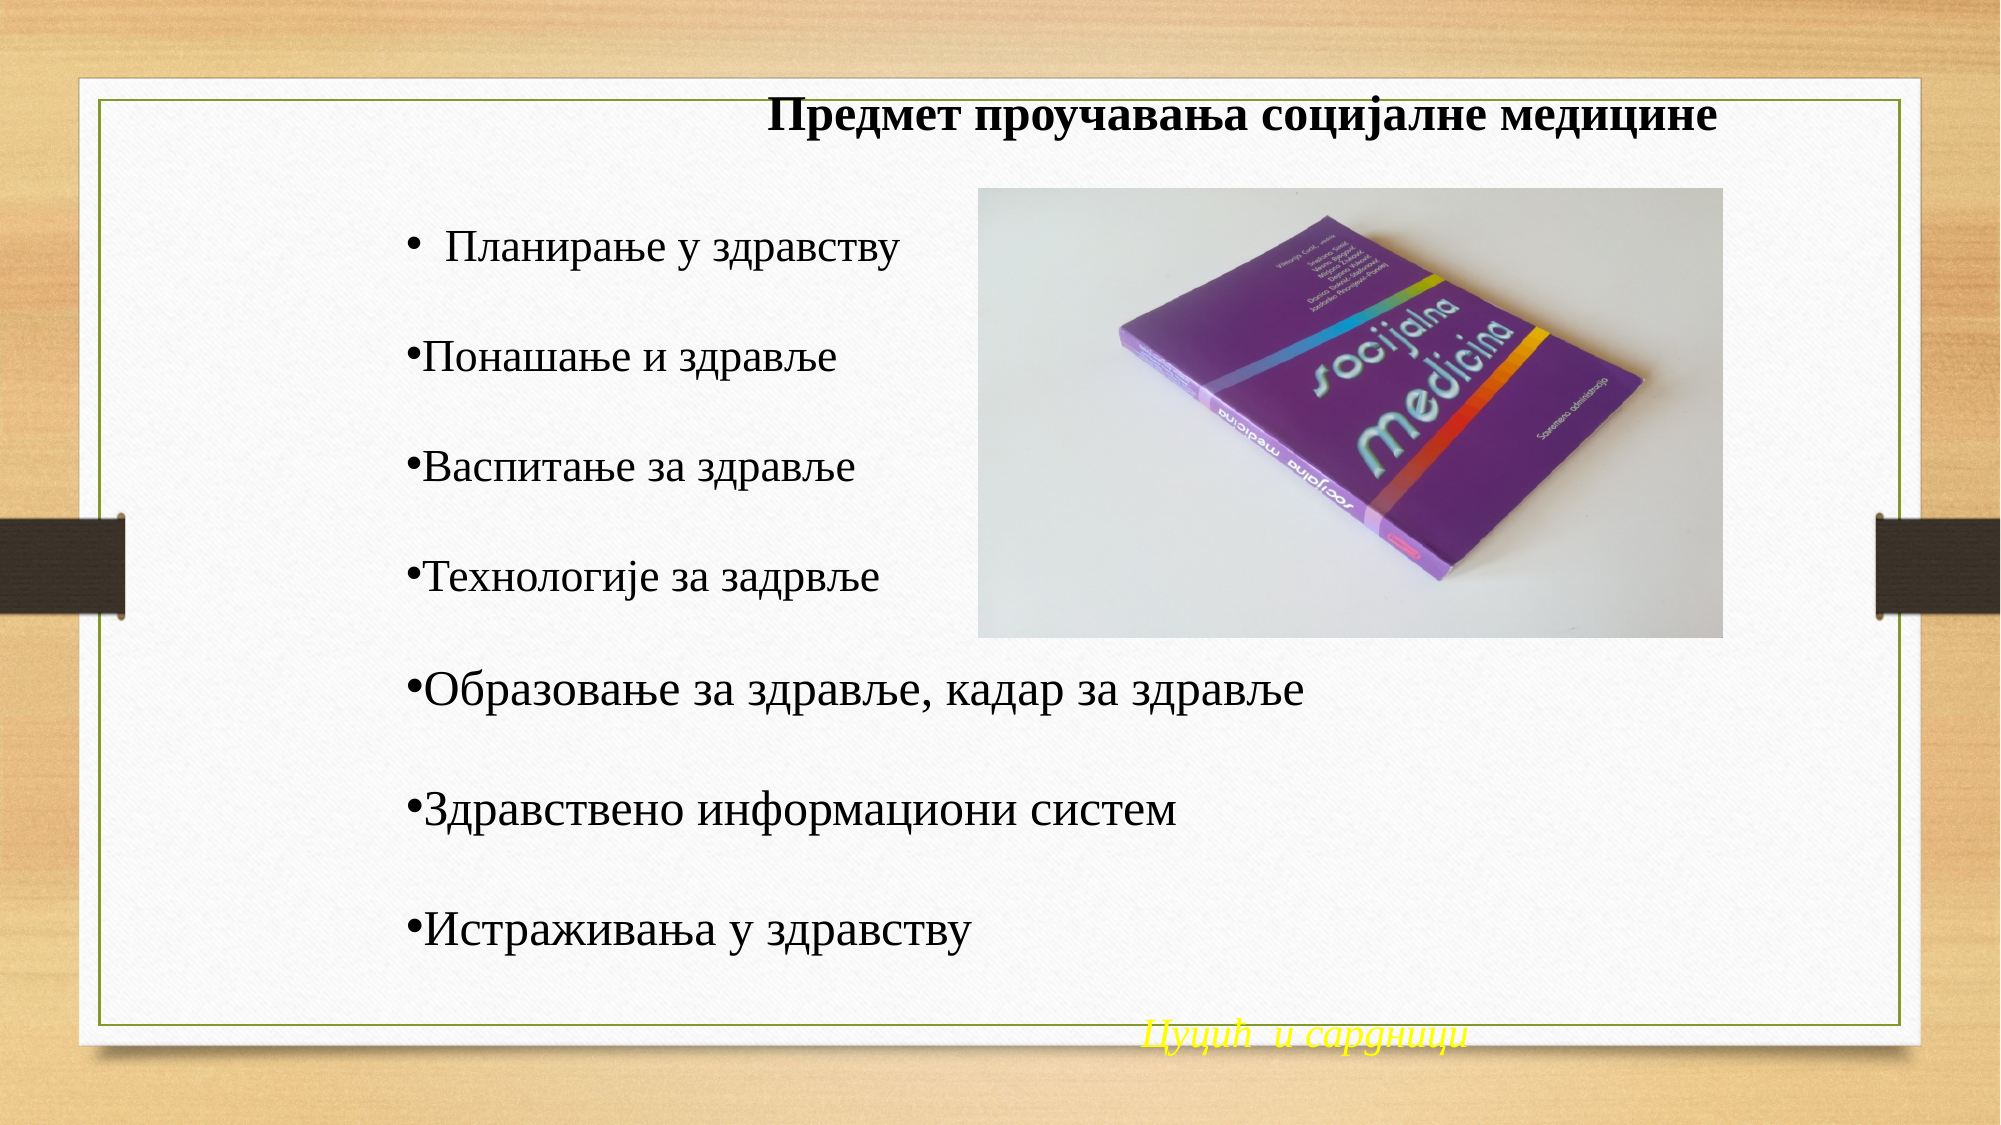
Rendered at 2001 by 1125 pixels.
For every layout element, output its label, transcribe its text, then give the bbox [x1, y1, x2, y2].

picture [0, 0, 2001, 1125]
text_box Планирање у здравству Понашање и здравље Васпитање за здравље Технологије за задрвље Образовање за здравље, кадар за здравље Здравствено информациони систем Истраживања у здравству Цуцић и сардници [391, 208, 1532, 1125]
text_box Предмет проучавања социјалне медицине [431, 73, 1733, 148]
